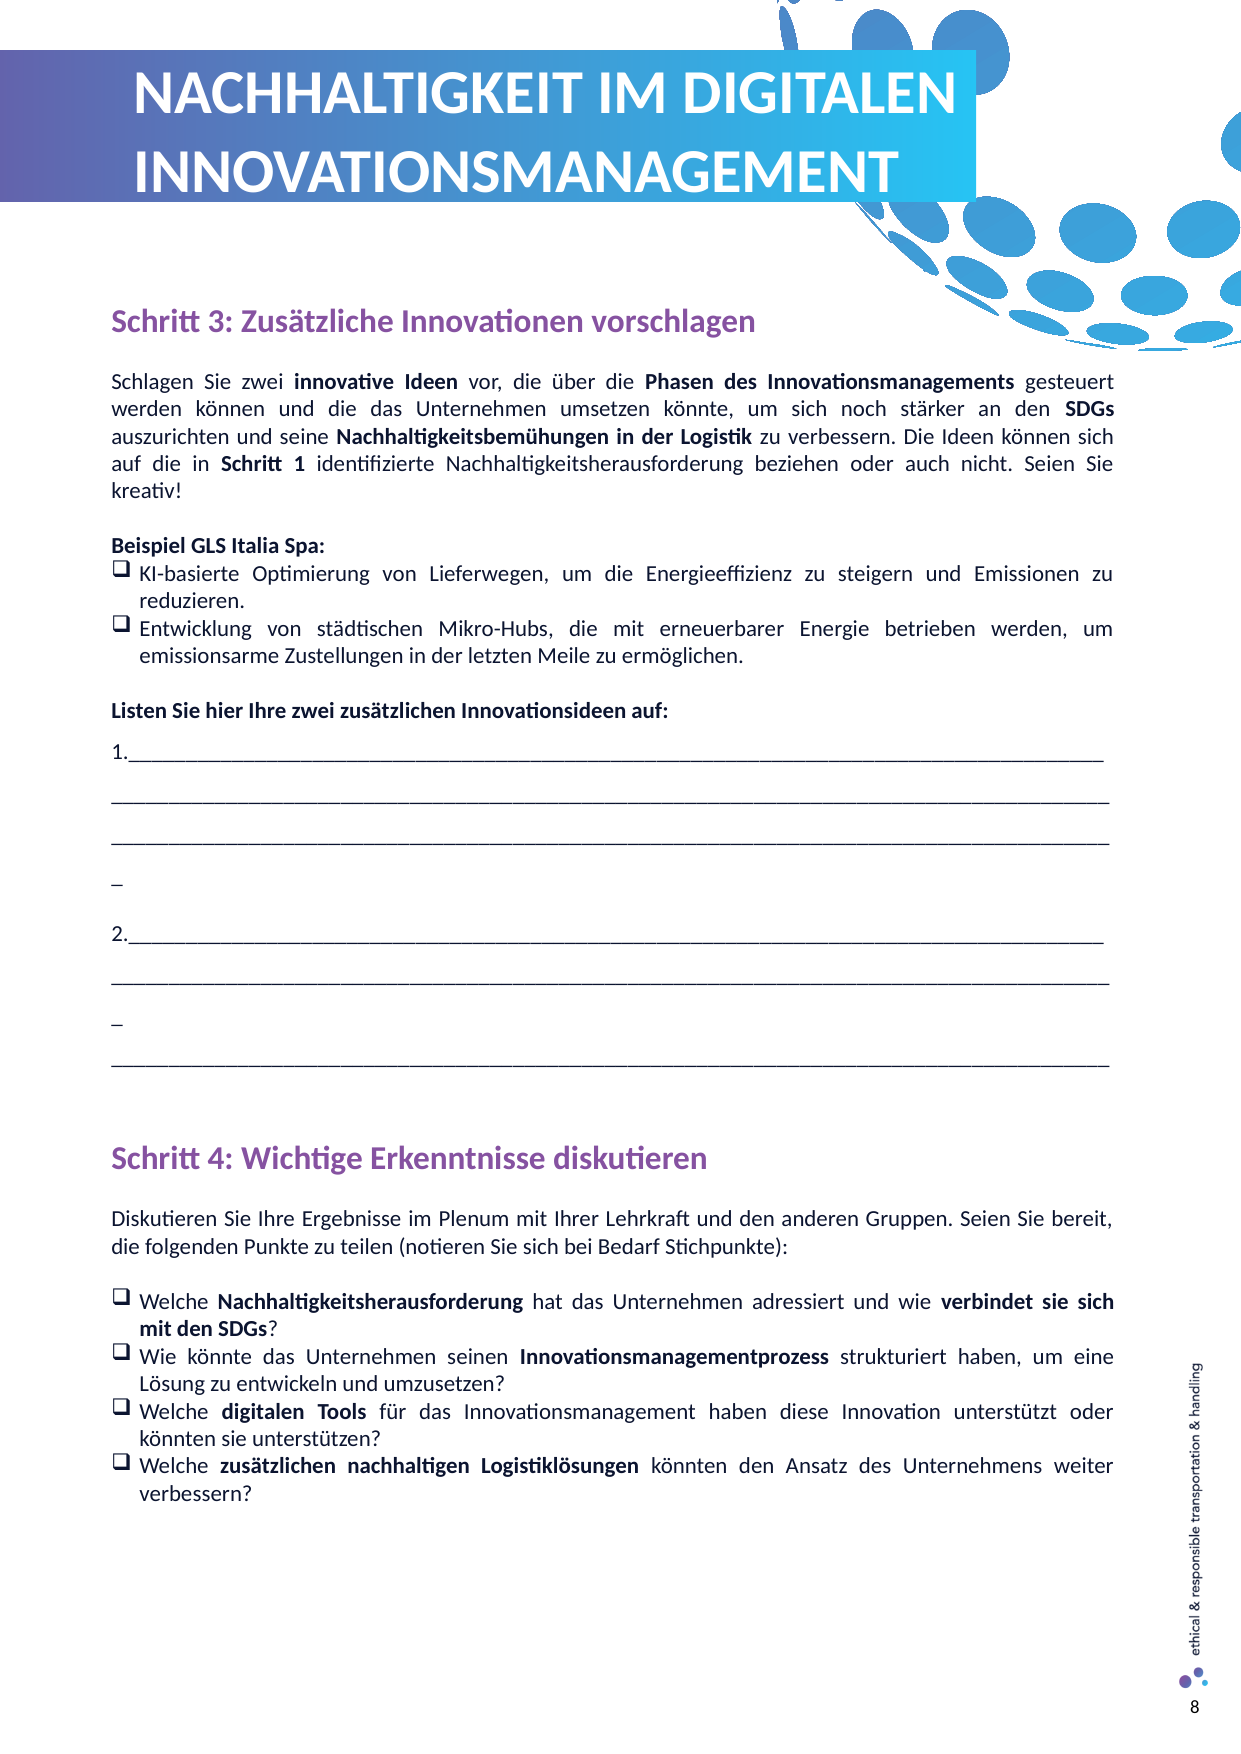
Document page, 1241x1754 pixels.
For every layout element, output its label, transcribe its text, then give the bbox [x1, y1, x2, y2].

list NACHHALTIGKEIT IM DIGITALEN INNOVATIONSMANAGEMENT [0, 50, 977, 202]
text_box [946, 256, 1008, 291]
text_box [779, 6, 799, 50]
text_box [1122, 276, 1188, 316]
text_box [888, 202, 949, 243]
text_box [1174, 321, 1233, 343]
text_box [1220, 270, 1241, 306]
text_box [1167, 200, 1240, 258]
text_box [1213, 340, 1241, 348]
text_box [1130, 325, 1149, 345]
text_box [855, 202, 939, 276]
text_box [788, 0, 800, 4]
slide_number 8 [1153, 1676, 1215, 1736]
text_box [1026, 270, 1091, 291]
text_box [932, 10, 1010, 95]
picture [1179, 1357, 1217, 1680]
text_box [1221, 112, 1241, 172]
text_box [852, 9, 913, 50]
text_box Schritt 3: Zusätzliche Innovationen vorschlagen Schlagen Sie zwei innovative Ideen vor, die über die Phasen des Innovationsmanagements gesteuert werden können und die das Unternehmen umsetzen könnte, um sich noch stärker an den SDGs auszurichten und seine Nachhaltigkeitsbemühungen in der Logistik zu verbessern. Die Ideen können sich auf die in Schritt 1 identifizierte Nachhaltigkeitsherausforderung beziehen oder auch nicht. Seien Sie kreativ! Beispiel GLS Italia Spa: KI-basierte Optimierung von Lieferwegen, um die Energieeffizienz zu steigern und Emissionen zu reduzieren. Entwicklung von städtischen Mikro-Hubs, die mit erneuerbarer Energie betrieben werden, um emissionsarme Zustellungen in der letzten Meile zu ermöglichen. Listen Sie hier Ihre zwei zusätzlichen Innovationsideen auf: 1.____________________________________________________________________________________________________________________________________________________________________________________________________________________________________________________________________ 2._____________________________________________________________________________________________________________________________________________________________________________ _______________________________________________________________________________________ Schritt 4: Wichtige Erkenntnisse diskutieren Diskutieren Sie Ihre Ergebnisse im Plenum mit Ihrer Lehrkraft und den anderen Gruppen. Seien Sie bereit, die folgenden Punkte zu teilen (notieren Sie sich bei Bedarf Stichpunkte): Welche Nachhaltigkeitsherausforderung hat das Unternehmen adressiert und wie verbindet sie sich mit den SDGs? Wie könnte das Unternehmen seinen Innovationsmanagementprozess strukturiert haben, um eine Lösung zu entwickeln und umzusetzen? Welche digitalen Tools für das Innovationsmanagement haben diese Innovation unterstützt oder könnten sie unterstützen? Welche zusätzlichen nachhaltigen Logistiklösungen könnten den Ansatz des Unternehmens weiter verbessern? [96, 291, 1130, 644]
text_box [1059, 203, 1137, 263]
text_box [963, 196, 1036, 257]
text_box [945, 285, 962, 291]
